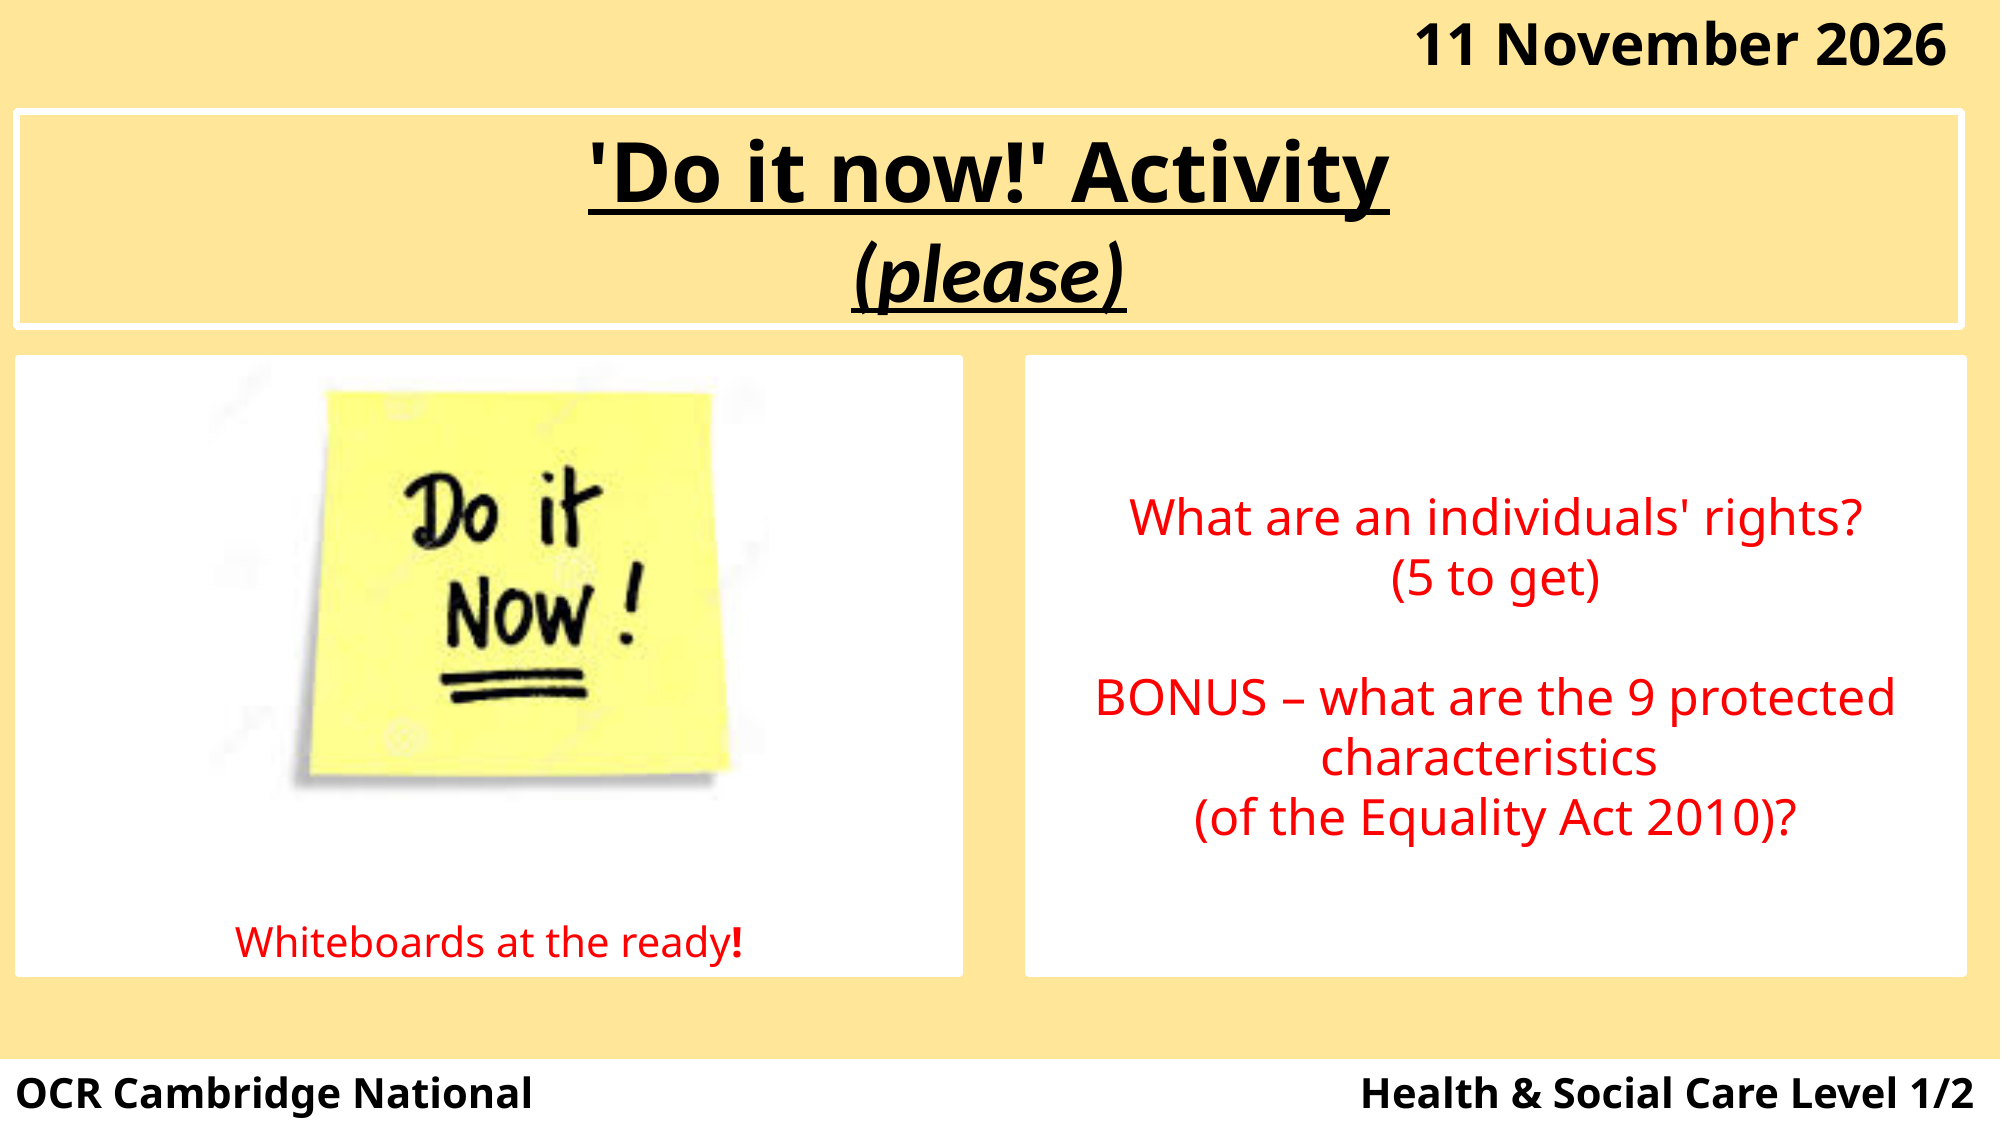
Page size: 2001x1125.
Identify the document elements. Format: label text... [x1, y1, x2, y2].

picture [208, 358, 769, 824]
text_box Whiteboards at the ready! [18, 358, 960, 974]
text_box Health & Social Care Level 1/2 [873, 1059, 2000, 1125]
text_box What are an individuals' rights? (5 to get) BONUS – what are the 9 protected characteristics (of the Equality Act 2010)? [1028, 358, 1964, 974]
text_box 25 September 2020 [1205, 0, 1964, 94]
text_box OCR Cambridge National [0, 1059, 873, 1125]
text_box 'Do it now!' Activity (please) [16, 111, 1962, 327]
